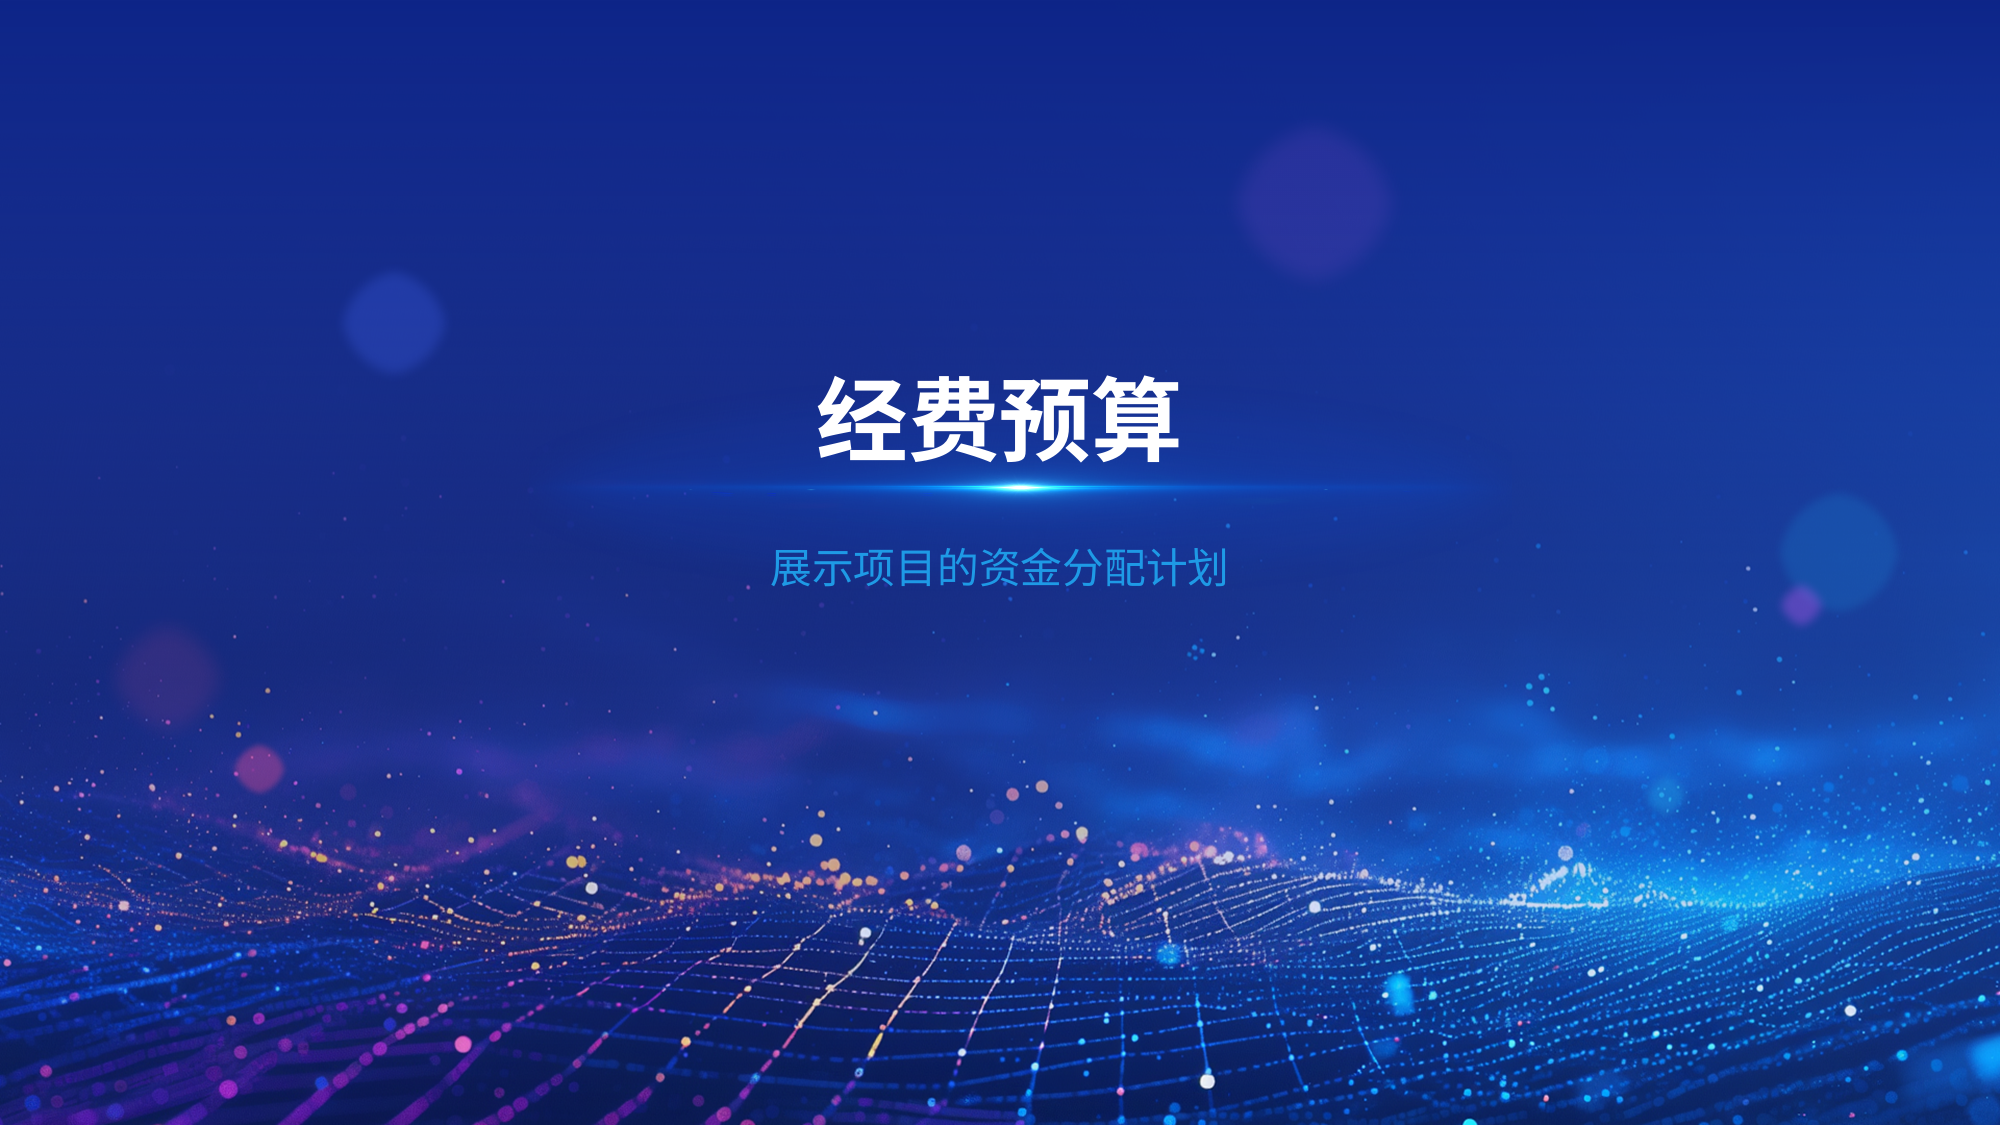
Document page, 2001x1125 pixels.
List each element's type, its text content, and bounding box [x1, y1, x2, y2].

picture [0, 867, 2000, 1125]
title 经费预算 [335, 185, 1665, 481]
picture [472, 481, 1512, 524]
list 展示项目的资金分配计划 [335, 524, 1665, 706]
